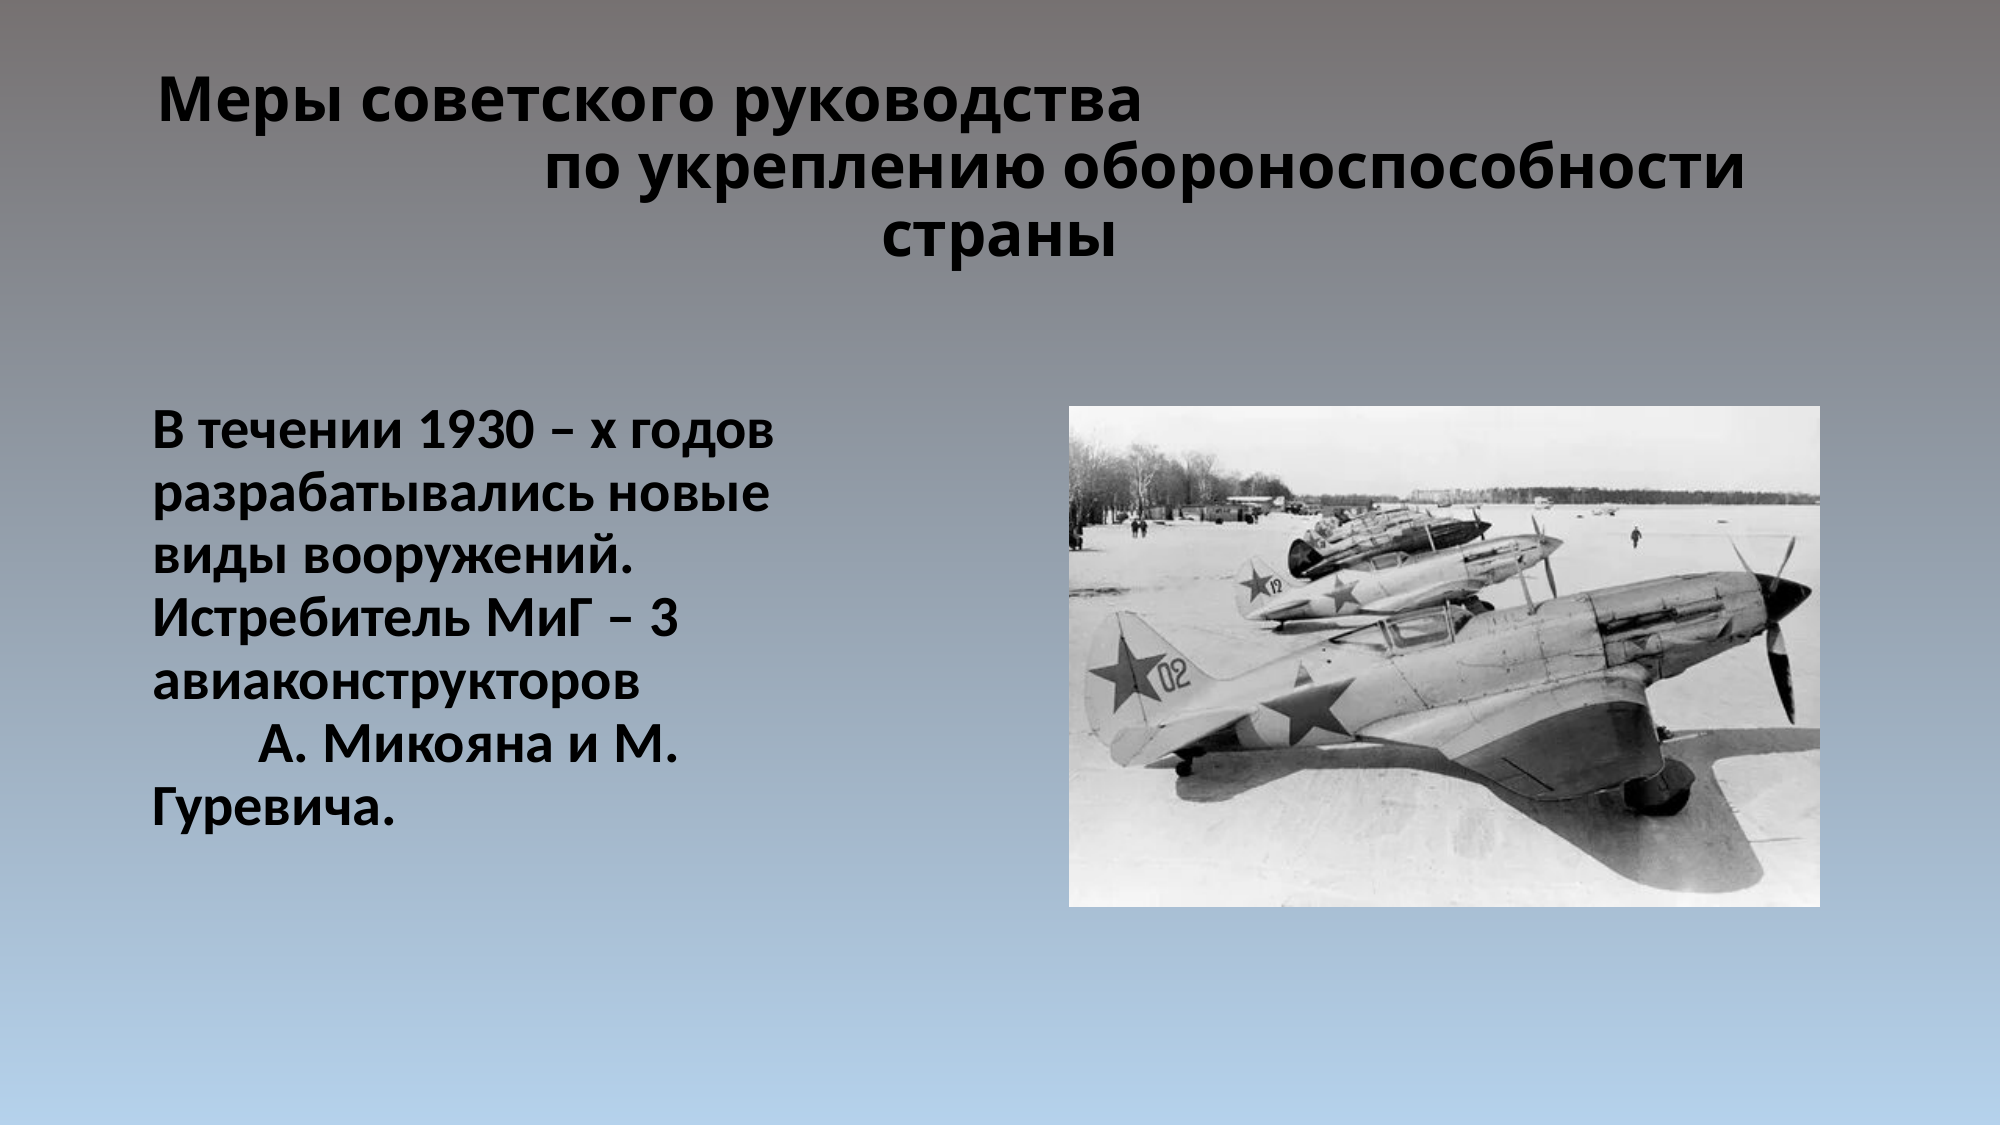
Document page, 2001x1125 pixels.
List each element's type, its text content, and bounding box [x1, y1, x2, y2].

picture [1069, 406, 1820, 907]
title Меры советского руководства по укреплению обороноспособности страны [137, 59, 1863, 278]
list В течении 1930 – х годов разрабатывались новые виды вооружений. Истребитель МиГ – 3 авиаконструкторов А. Микояна и М. Гуревича. [137, 299, 862, 1014]
